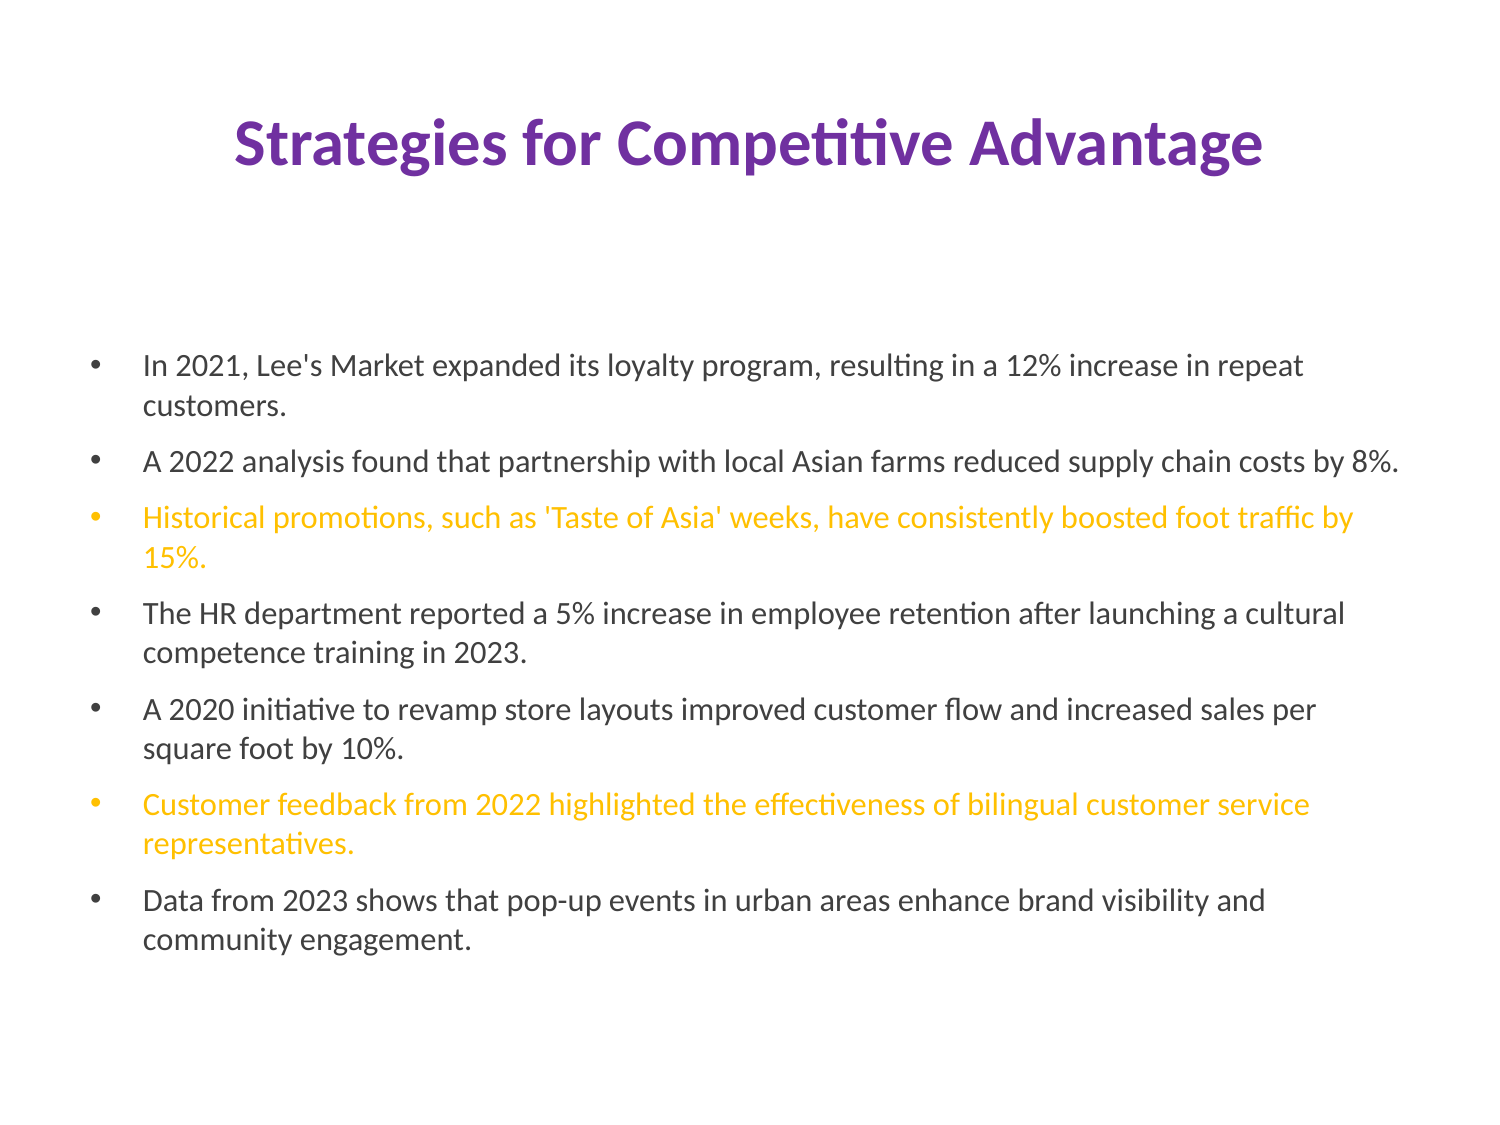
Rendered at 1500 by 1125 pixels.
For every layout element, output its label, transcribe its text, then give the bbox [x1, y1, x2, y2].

title Strategies for Competitive Advantage [75, 45, 1425, 233]
list In 2021, Lee's Market expanded its loyalty program, resulting in a 12% increase in repeat customers. A 2022 analysis found that partnership with local Asian farms reduced supply chain costs by 8%. Historical promotions, such as 'Taste of Asia' weeks, have consistently boosted foot traffic by 15%. The HR department reported a 5% increase in employee retention after launching a cultural competence training in 2023. A 2020 initiative to revamp store layouts improved customer flow and increased sales per square foot by 10%. Customer feedback from 2022 highlighted the effectiveness of bilingual customer service representatives. Data from 2023 shows that pop-up events in urban areas enhance brand visibility and community engagement. [75, 260, 1425, 1004]
